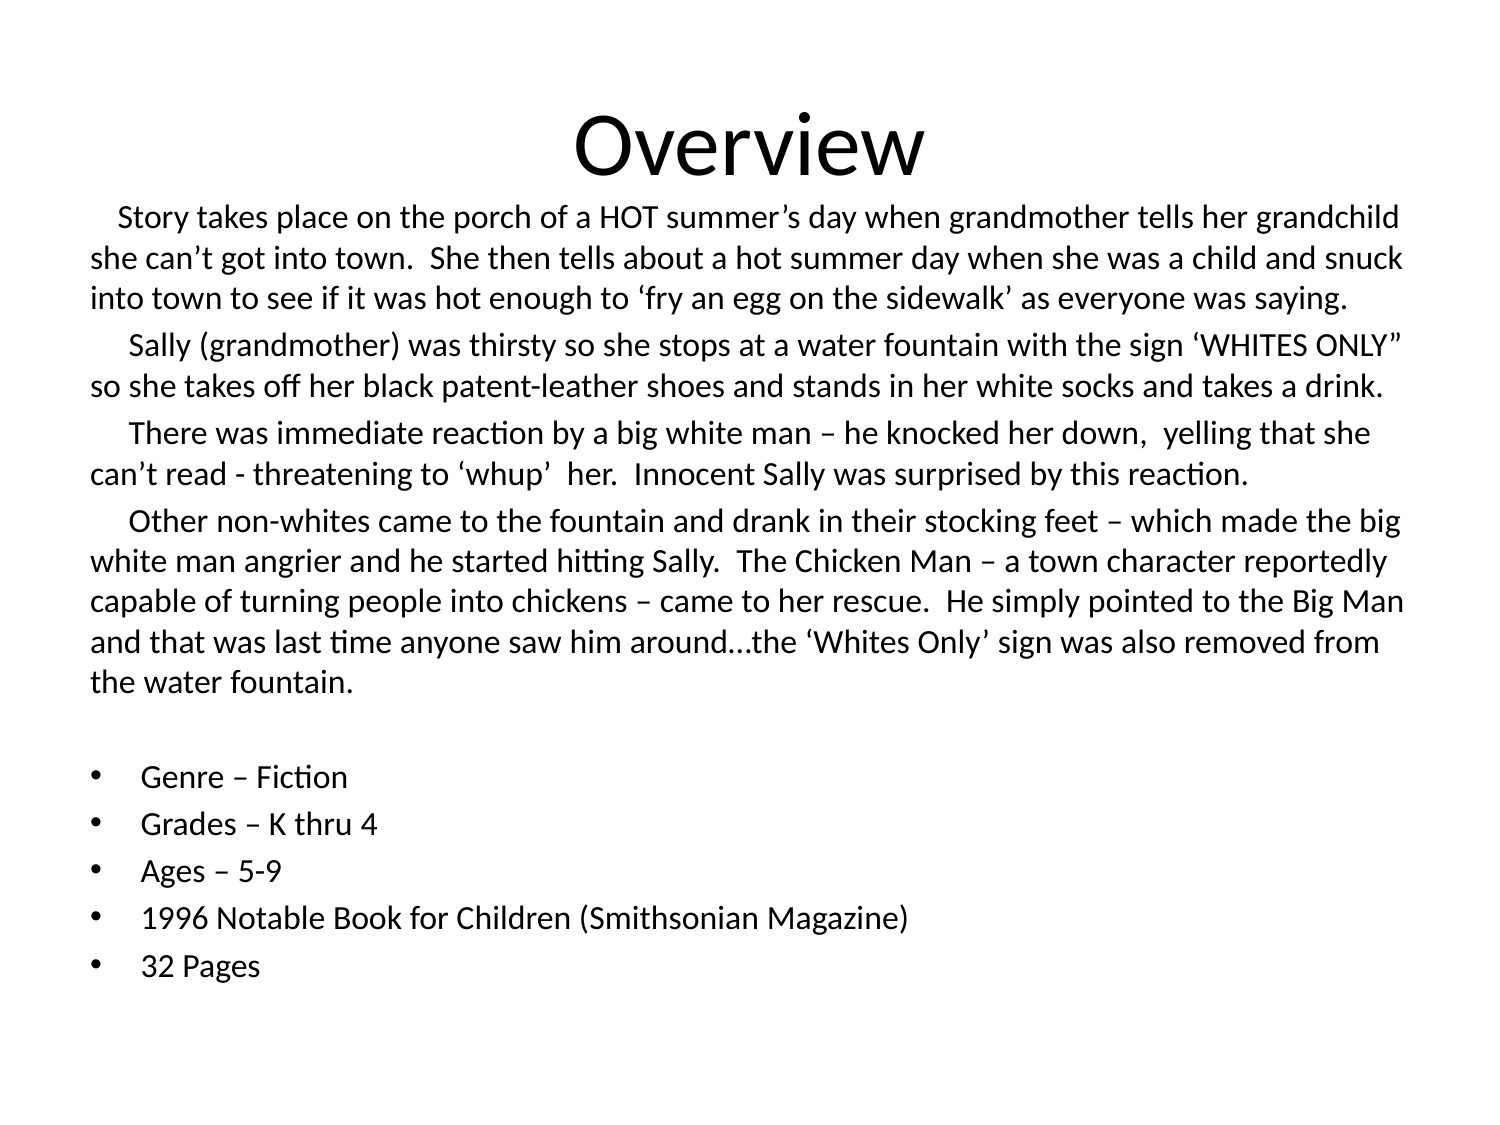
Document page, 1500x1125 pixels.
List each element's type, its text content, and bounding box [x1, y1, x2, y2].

list Story takes place on the porch of a HOT summer’s day when grandmother tells her grandchild she can’t got into town. She then tells about a hot summer day when she was a child and snuck into town to see if it was hot enough to ‘fry an egg on the sidewalk’ as everyone was saying. Sally (grandmother) was thirsty so she stops at a water fountain with the sign ‘WHITES ONLY” so she takes off her black patent-leather shoes and stands in her white socks and takes a drink. There was immediate reaction by a big white man – he knocked her down, yelling that she can’t read - threatening to ‘whup’ her. Innocent Sally was surprised by this reaction. Other non-whites came to the fountain and drank in their stocking feet – which made the big white man angrier and he started hitting Sally. The Chicken Man – a town character reportedly capable of turning people into chickens – came to her rescue. He simply pointed to the Big Man and that was last time anyone saw him around…the ‘Whites Only’ sign was also removed from the water fountain. Genre – Fiction Grades – K thru 4 Ages – 5-9 1996 Notable Book for Children (Smithsonian Magazine) 32 Pages [75, 187, 1425, 1063]
title Overview [75, 45, 1425, 187]
